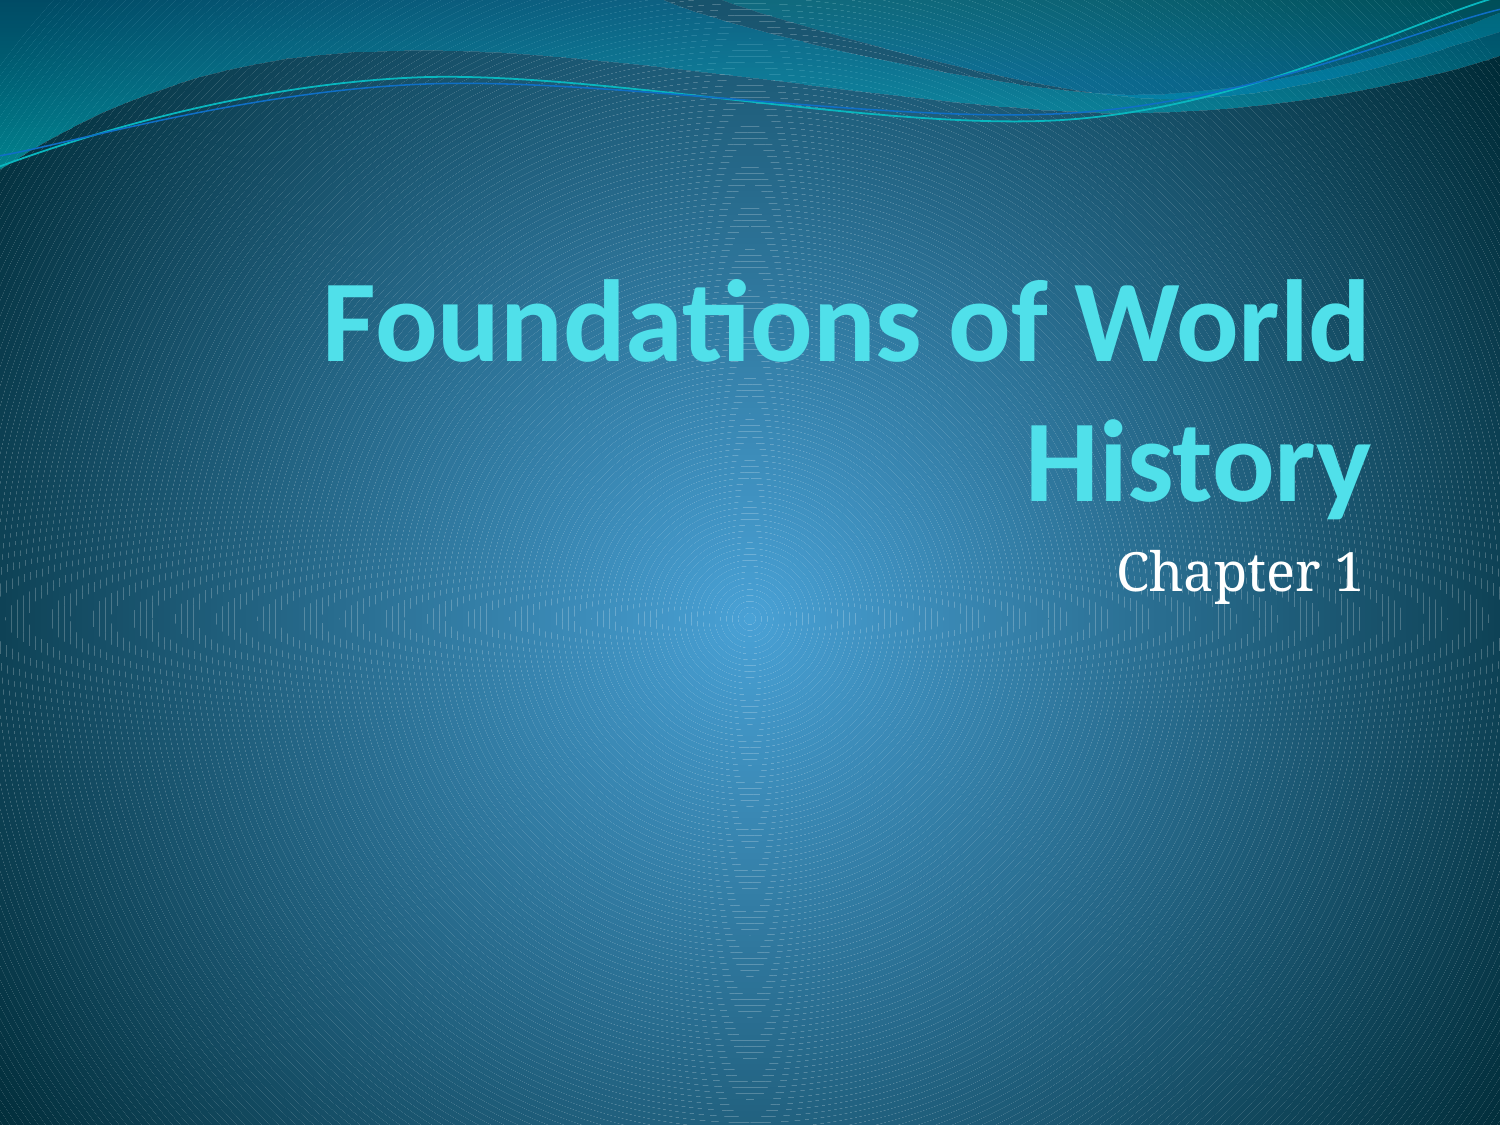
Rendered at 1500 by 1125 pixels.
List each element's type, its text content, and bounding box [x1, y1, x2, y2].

subtitle Chapter 1 [87, 529, 1376, 818]
title Foundations of World History [87, 224, 1376, 525]
